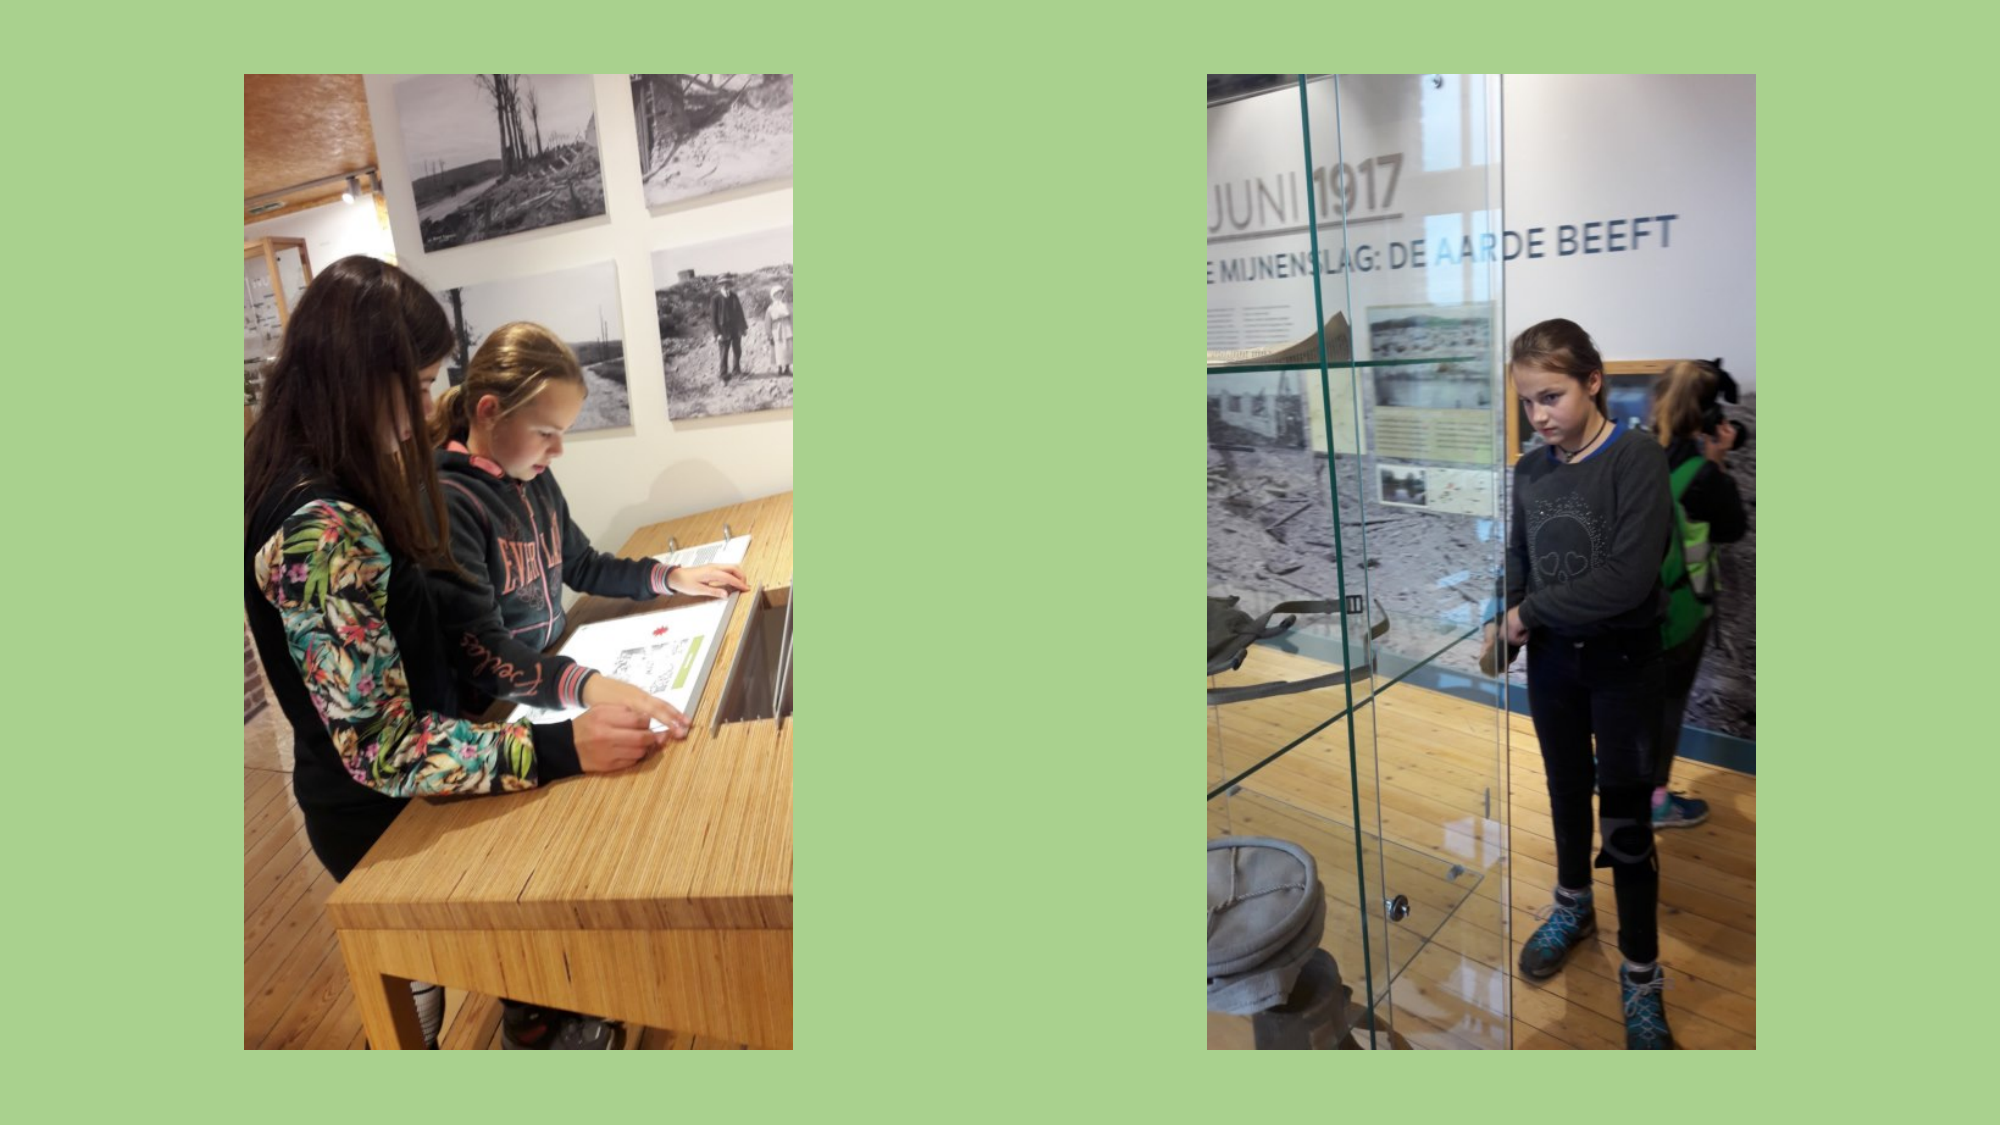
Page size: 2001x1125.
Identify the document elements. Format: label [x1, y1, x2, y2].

picture [244, 74, 793, 1050]
picture [1206, 74, 1756, 1050]
